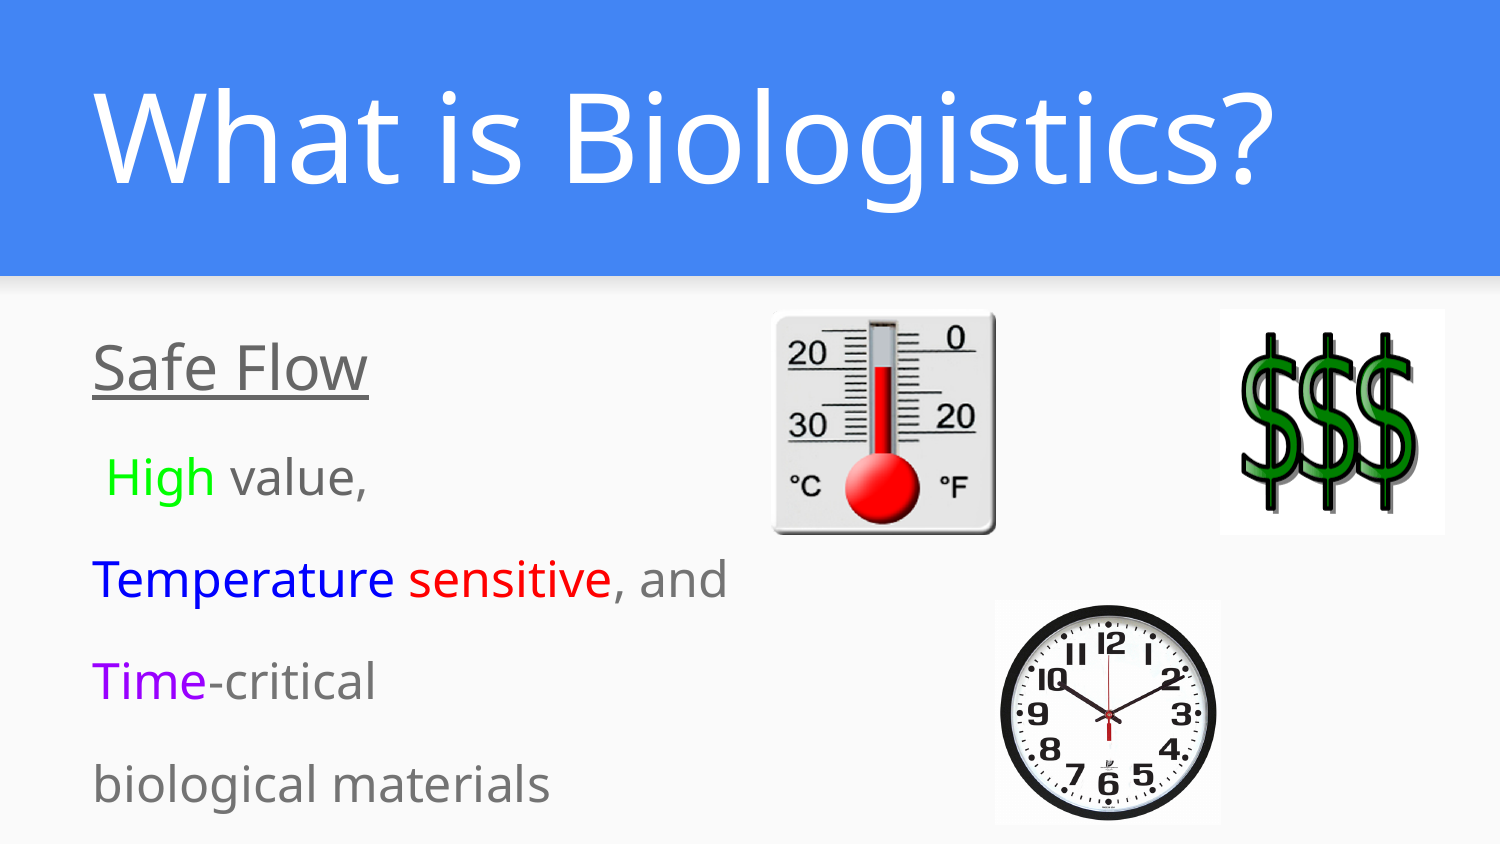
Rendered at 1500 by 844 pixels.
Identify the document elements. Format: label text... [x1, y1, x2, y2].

list Safe Flow High value, Temperature sensitive, and Time-critical biological materials [77, 301, 1427, 747]
picture [995, 599, 1221, 825]
title What is Biologistics? [77, 97, 1427, 224]
picture [770, 309, 996, 535]
picture [1219, 309, 1445, 535]
